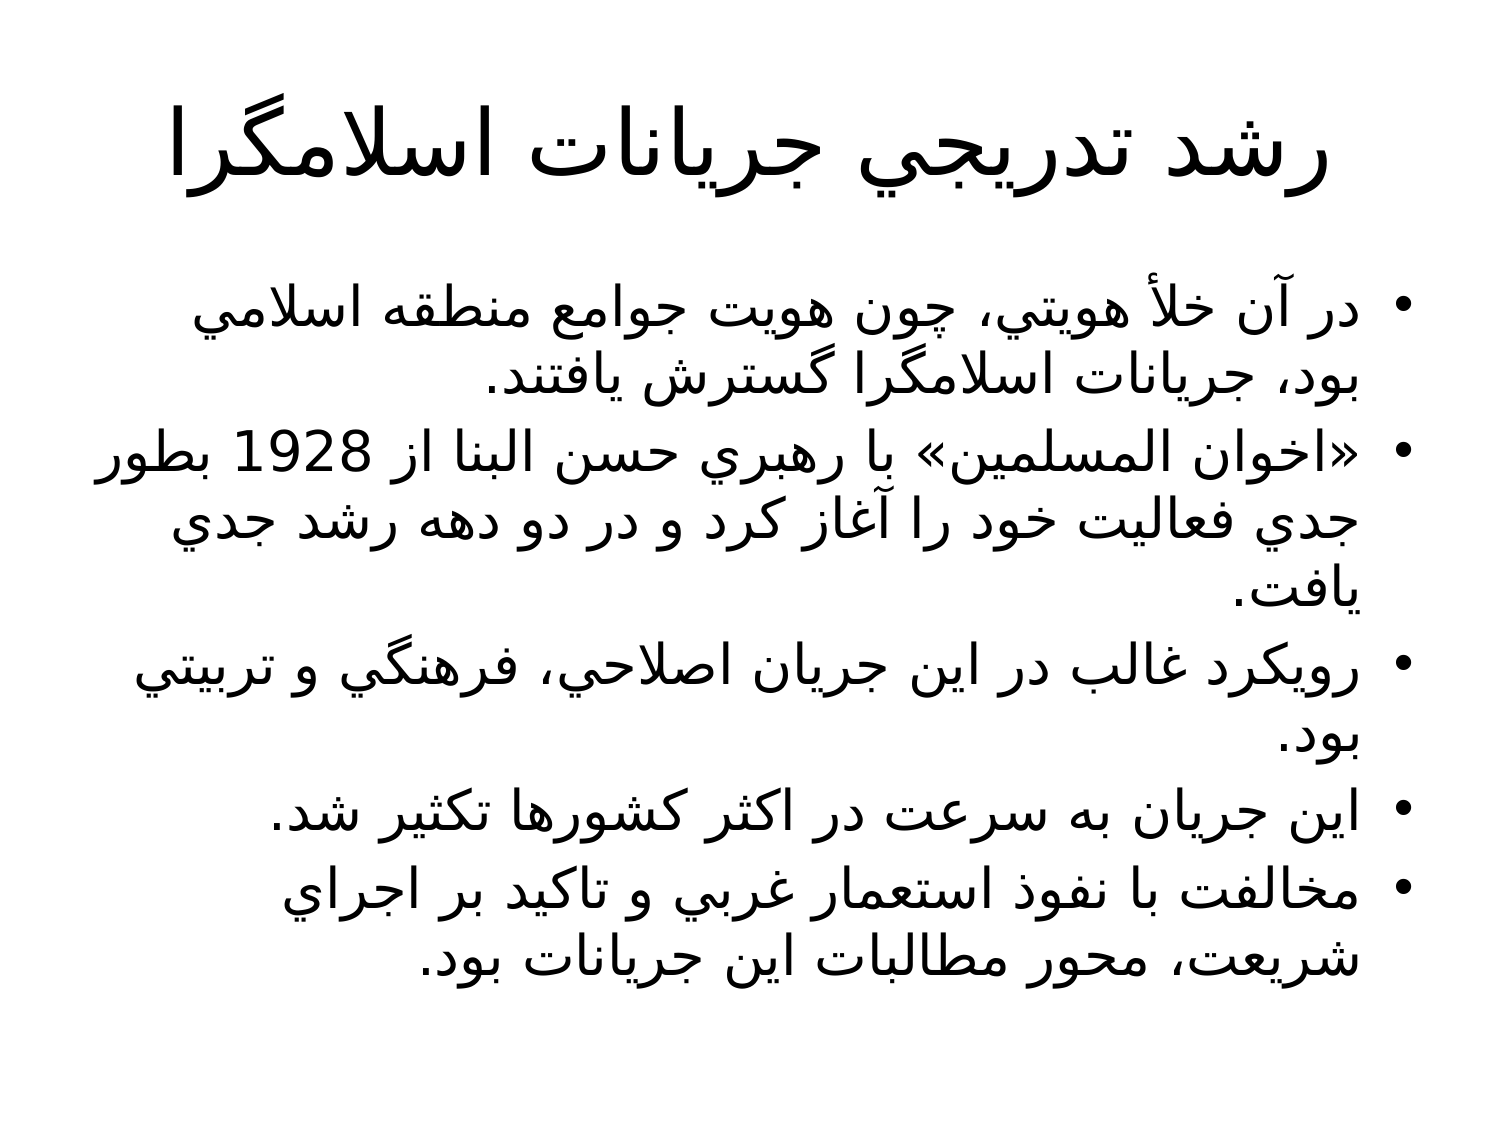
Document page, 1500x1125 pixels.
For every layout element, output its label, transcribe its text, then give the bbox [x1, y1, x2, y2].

list در آن خلأ هويتي، چون هويت جوامع منطقه اسلامي بود، جريانات اسلامگرا گسترش يافتند. «اخوان المسلمين» با رهبري حسن البنا از 1928 بطور جدي فعاليت خود را آغاز كرد و در دو دهه رشد جدي يافت. رويكرد غالب در اين جريان اصلاحي، فرهنگي و تربيتي بود. اين جريان به سرعت در اكثر كشورها تكثير شد. مخالفت با نفوذ استعمار غربي و تاكيد بر اجراي شريعت، محور مطالبات اين جريانات بود. [75, 262, 1425, 1005]
title رشد تدريجي جريانات اسلامگرا [75, 45, 1425, 233]
